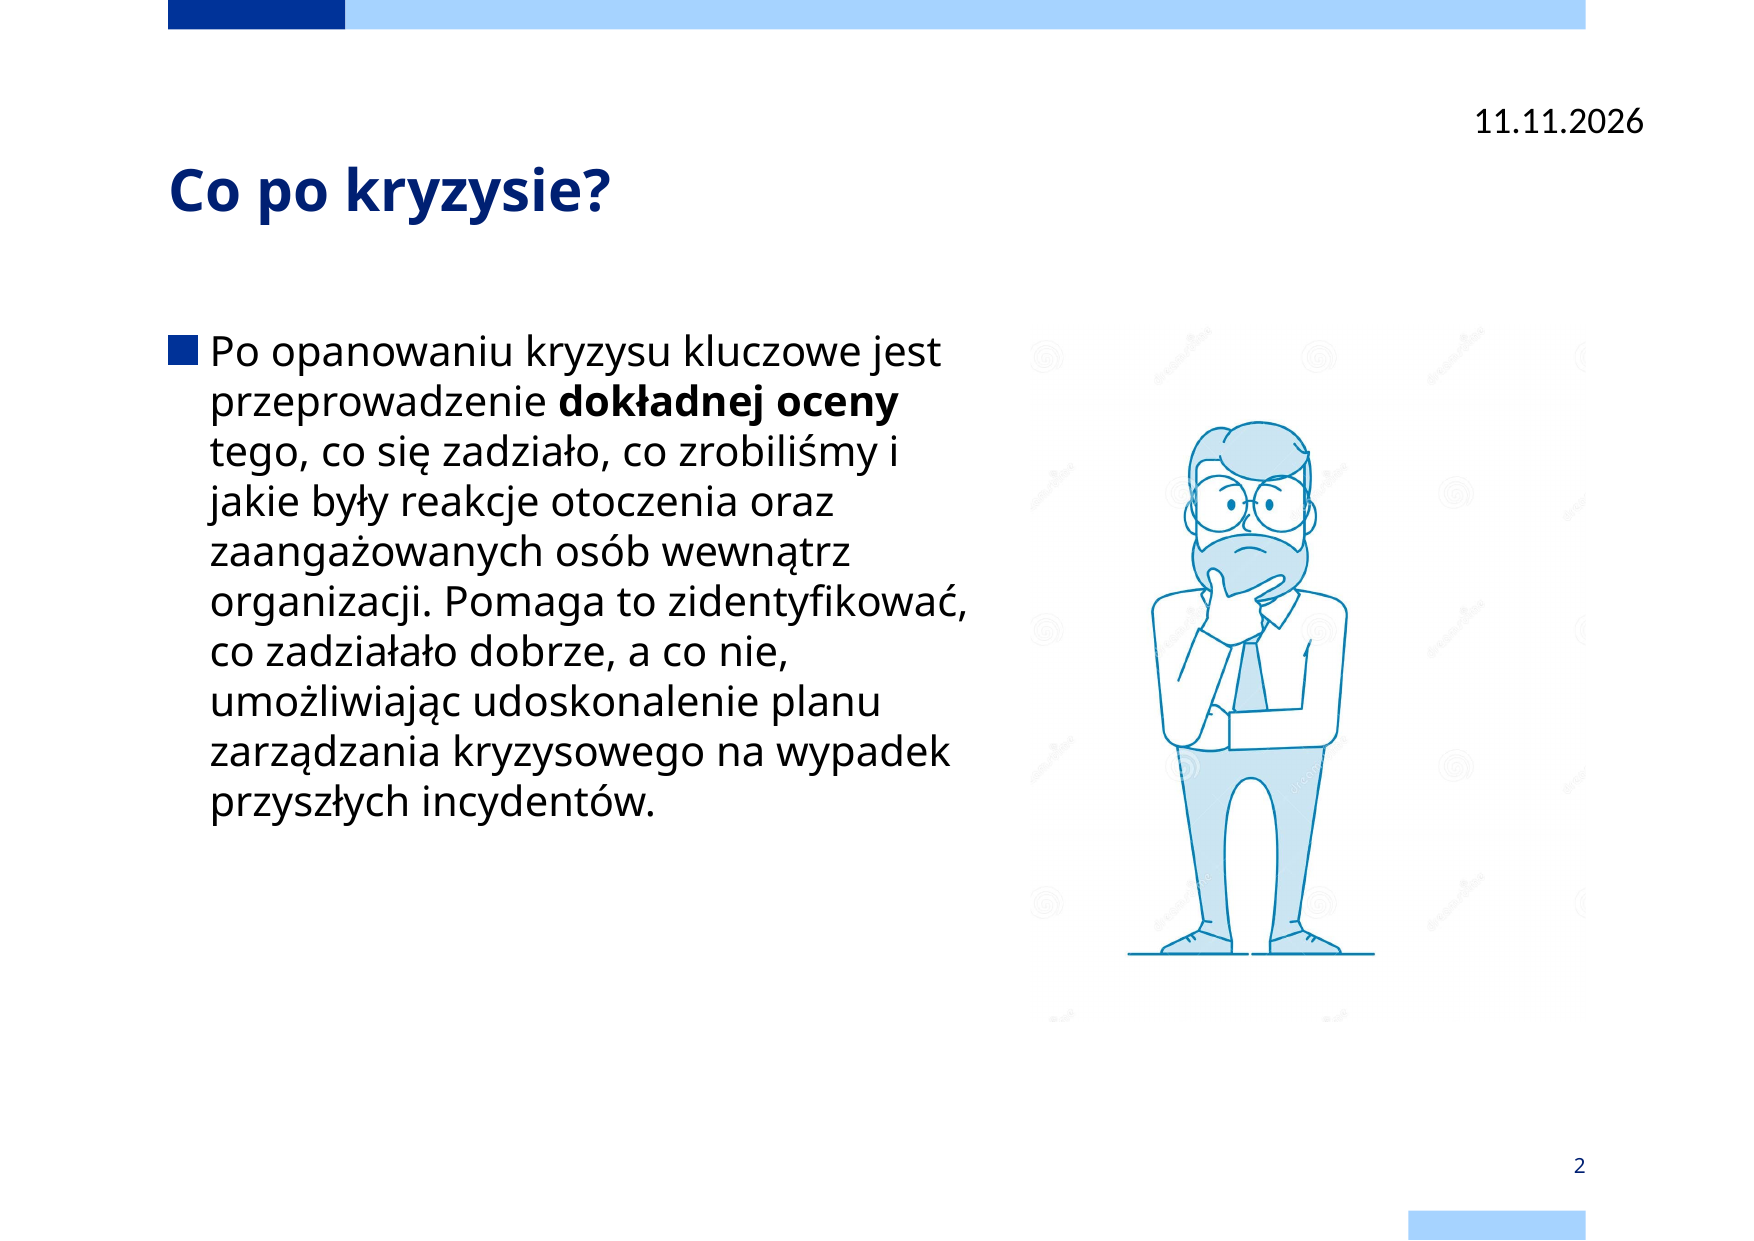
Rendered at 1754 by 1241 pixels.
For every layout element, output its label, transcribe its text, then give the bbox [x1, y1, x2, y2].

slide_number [1458, 88, 1754, 149]
title Co po kryzysie? [168, 147, 1586, 325]
list Po opanowaniu kryzysu kluczowe jest przeprowadzenie dokładnej oceny tego, co się zadziało, co zrobiliśmy i jakie były reakcje otoczenia oraz zaangażowanych osób wewnątrz organizacji. Pomaga to zidentyfikować, co zadziałało dobrze, a co nie, umożliwiając udoskonalenie planu zarządzania kryzysowego na wypadek przyszłych incydentów. [168, 324, 972, 1093]
picture [1030, 324, 1586, 1022]
slide_number 2 [1408, 1151, 1586, 1182]
picture [168, 335, 198, 365]
